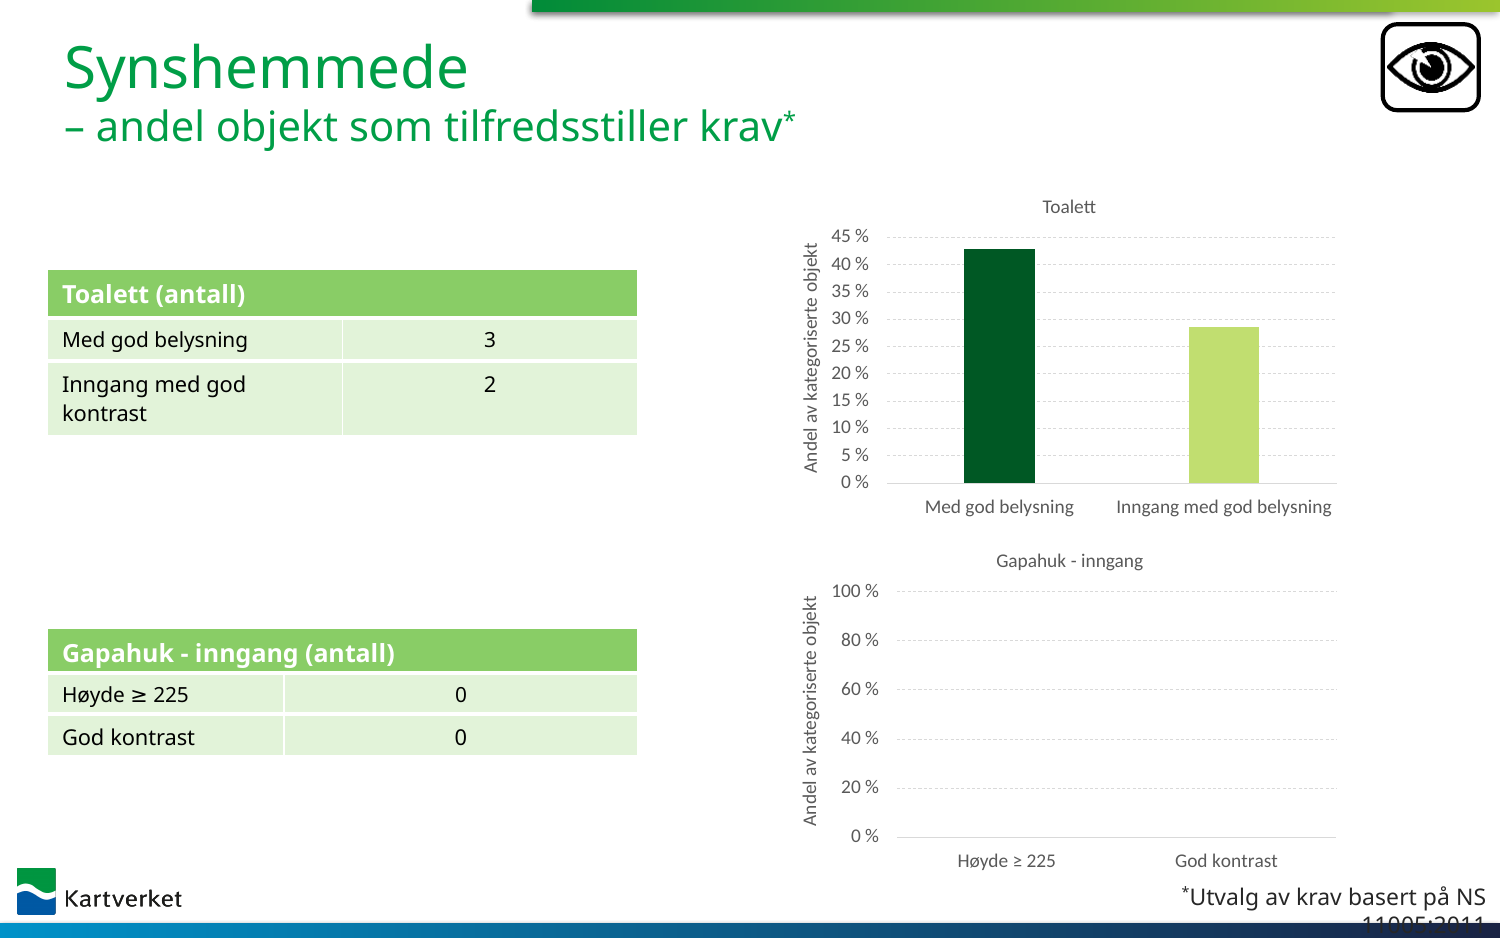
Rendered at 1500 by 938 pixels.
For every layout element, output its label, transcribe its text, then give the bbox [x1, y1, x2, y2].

table_header Toalett (antall) [48, 270, 637, 316]
table_cell Inngang med god kontrast [48, 363, 342, 435]
text_box Synshemmede – andel objekt som tilfredsstiller krav* [49, 24, 1431, 158]
text_box *Utvalg av krav basert på NS 11005:2011 [1068, 873, 1500, 938]
table_cell Med god belysning [48, 320, 342, 359]
table_cell Høyde ≥ 225 [48, 675, 283, 712]
table_cell 0 [285, 716, 637, 755]
table_cell God kontrast [48, 716, 283, 755]
table_cell 2 [343, 363, 637, 435]
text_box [1382, 24, 1480, 111]
picture [791, 541, 1348, 880]
picture [791, 187, 1348, 526]
table_cell 3 [343, 320, 637, 359]
table_cell 0 [285, 675, 637, 712]
table_header Gapahuk - inngang (antall) [48, 629, 637, 671]
